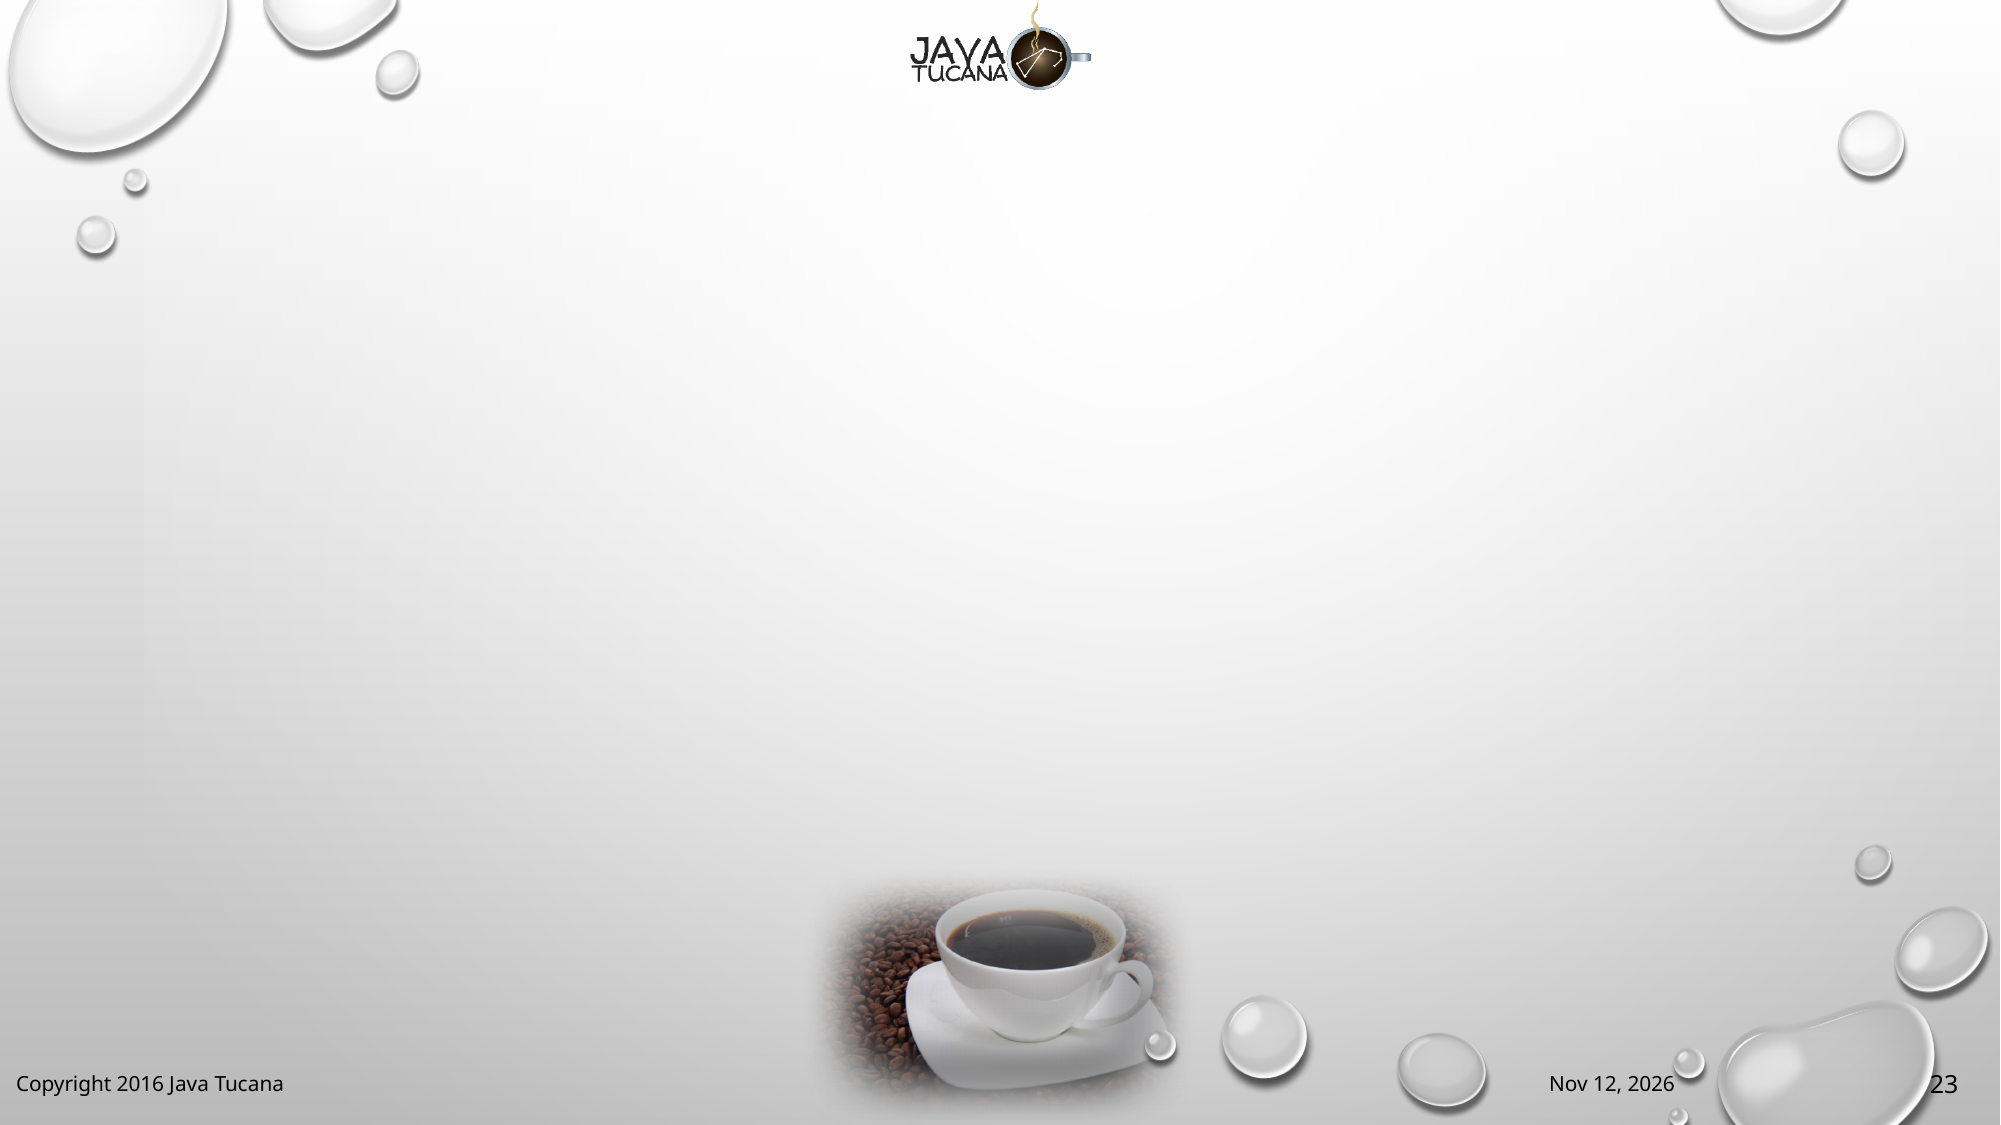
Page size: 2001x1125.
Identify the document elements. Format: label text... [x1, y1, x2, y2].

footer Copyright 2016 Java Tucana [1, 1055, 1096, 1116]
picture [0, 0, 2001, 1125]
slide_number 25-May-16 [1239, 1055, 1690, 1116]
slide_number 23 [1848, 1055, 1974, 1116]
